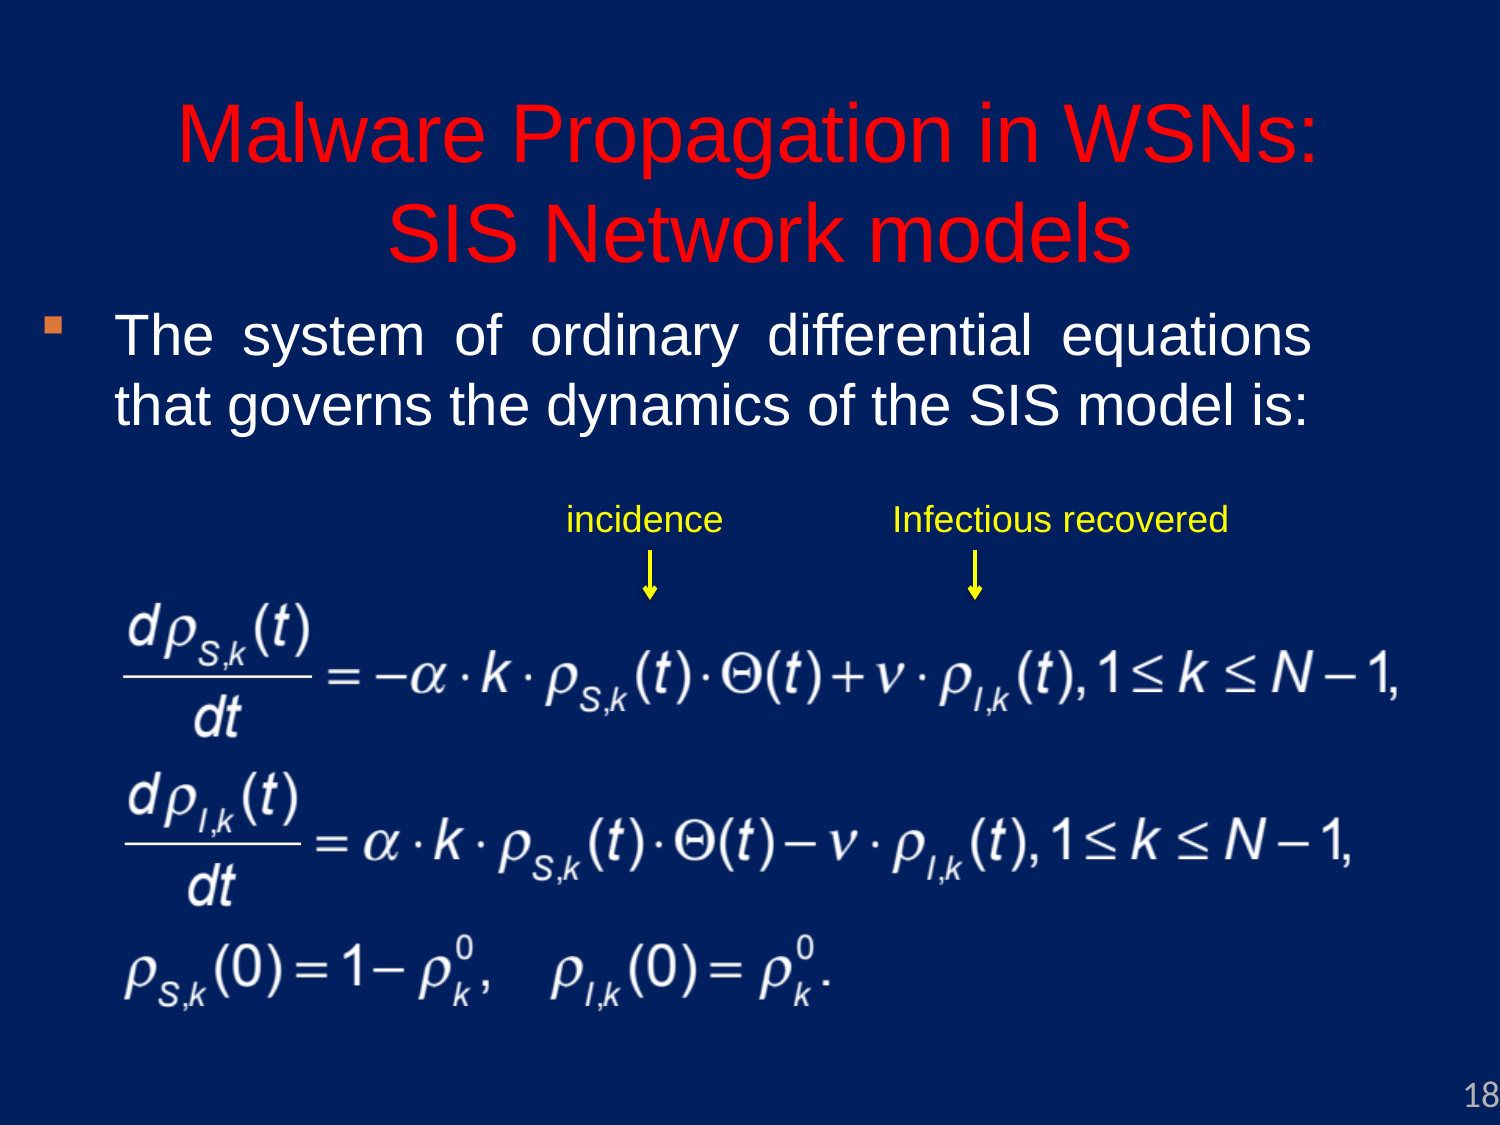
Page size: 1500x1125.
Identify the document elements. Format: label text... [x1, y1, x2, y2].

text_box The system of ordinary differential equations that governs the dynamics of the SIS model is: [37, 297, 1313, 508]
text_box Infectious recovered [877, 487, 1244, 548]
title Malware Propagation in WSNs: SIS Network models [44, 53, 1456, 279]
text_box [120, 587, 1401, 1013]
slide_number 18 [1437, 1069, 1500, 1125]
text_box incidence [551, 487, 739, 548]
